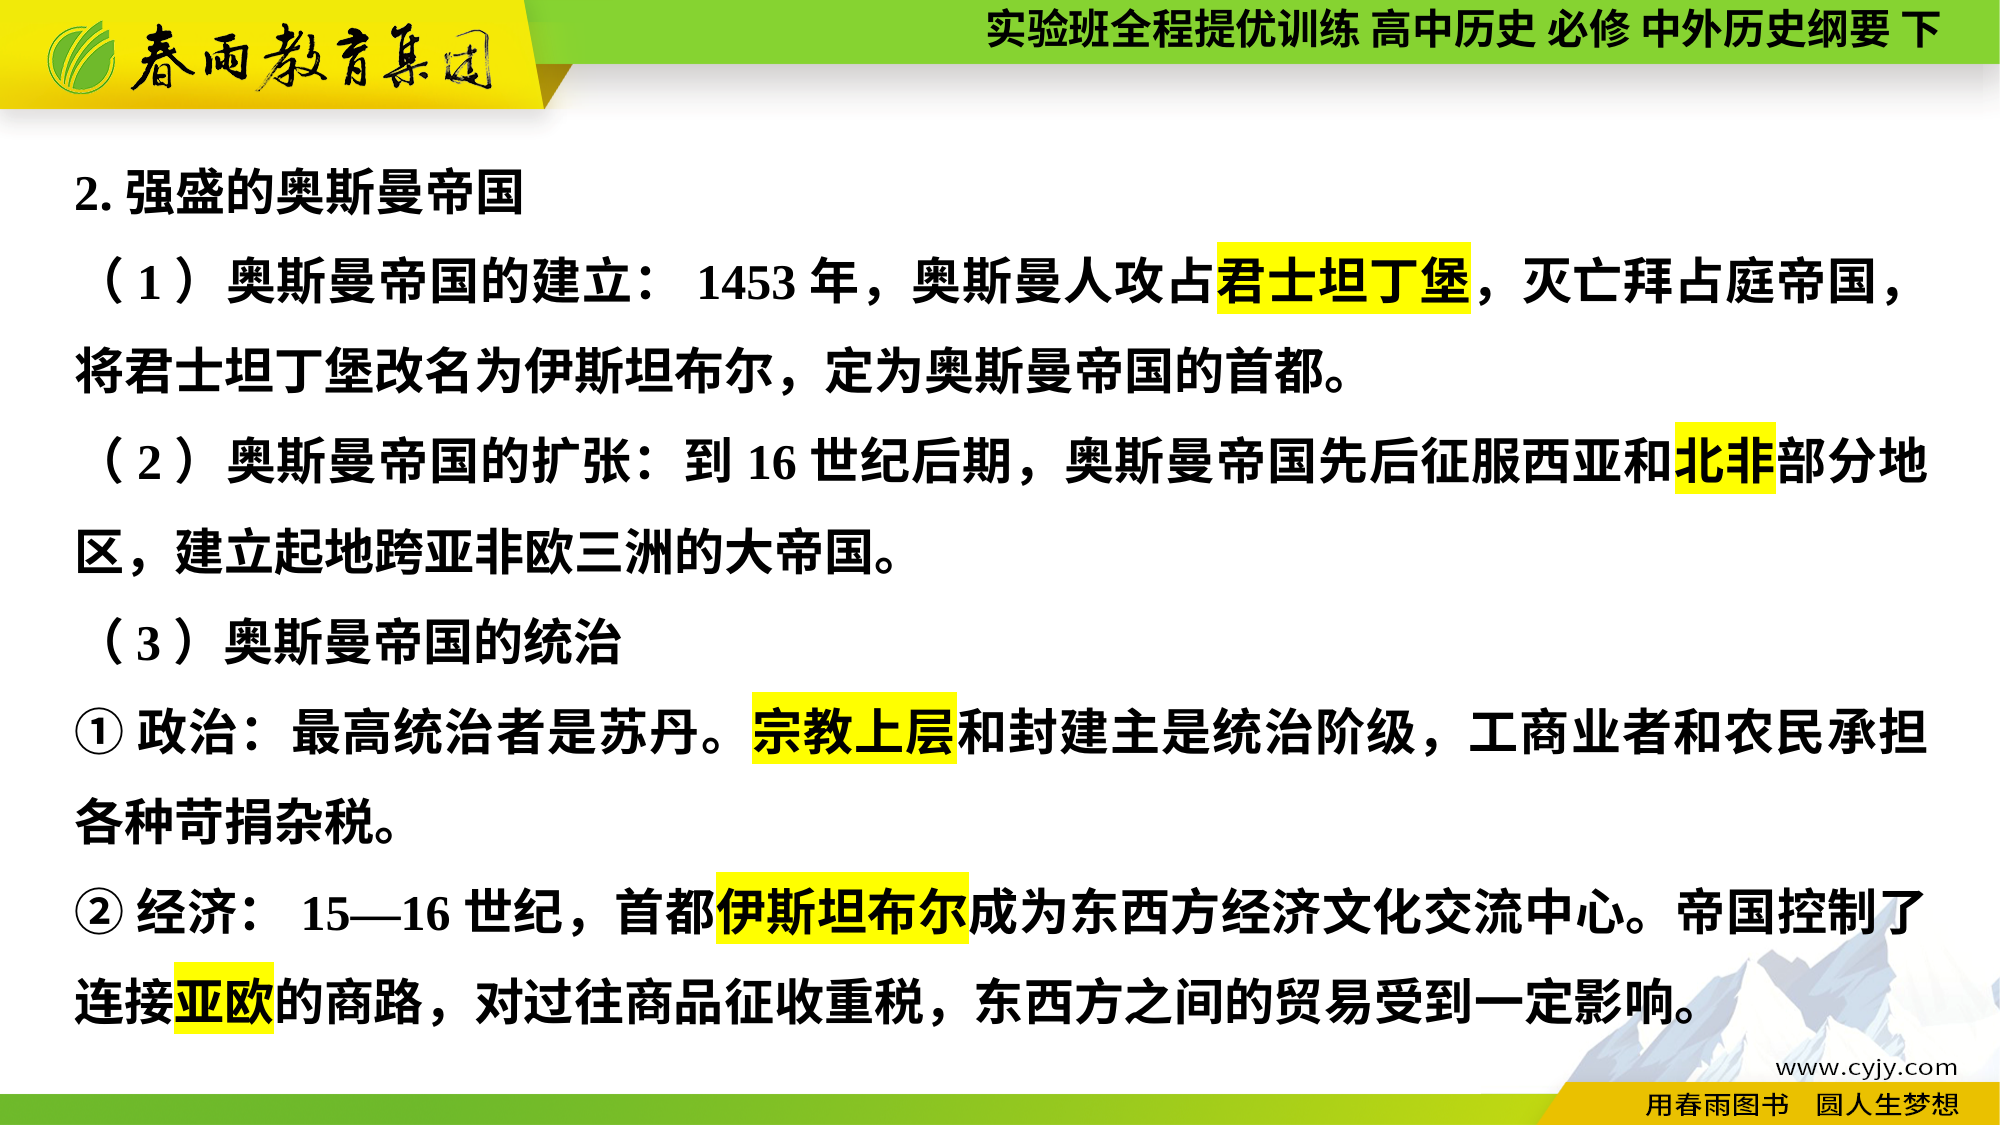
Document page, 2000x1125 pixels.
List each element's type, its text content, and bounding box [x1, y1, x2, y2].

picture [0, 0, 2000, 1125]
list 2.强盛的奥斯曼帝国 （1）奥斯曼帝国的建立：1453年，奥斯曼人攻占君士坦丁堡，灭亡拜占庭帝国，将君士坦丁堡改名为伊斯坦布尔，定为奥斯曼帝国的首都。 （2）奥斯曼帝国的扩张：到16世纪后期，奥斯曼帝国先后征服西亚和北非部分地区，建立起地跨亚非欧三洲的大帝国。 （3）奥斯曼帝国的统治 ①政治：最高统治者是苏丹。宗教上层和封建主是统治阶级，工商业者和农民承担各种苛捐杂税。 ②经济：15—16世纪，首都伊斯坦布尔成为东西方经济文化交流中心。帝国控制了连接亚欧的商路，对过往商品征收重税，东西方之间的贸易受到一定影响。 [59, 122, 1944, 1035]
